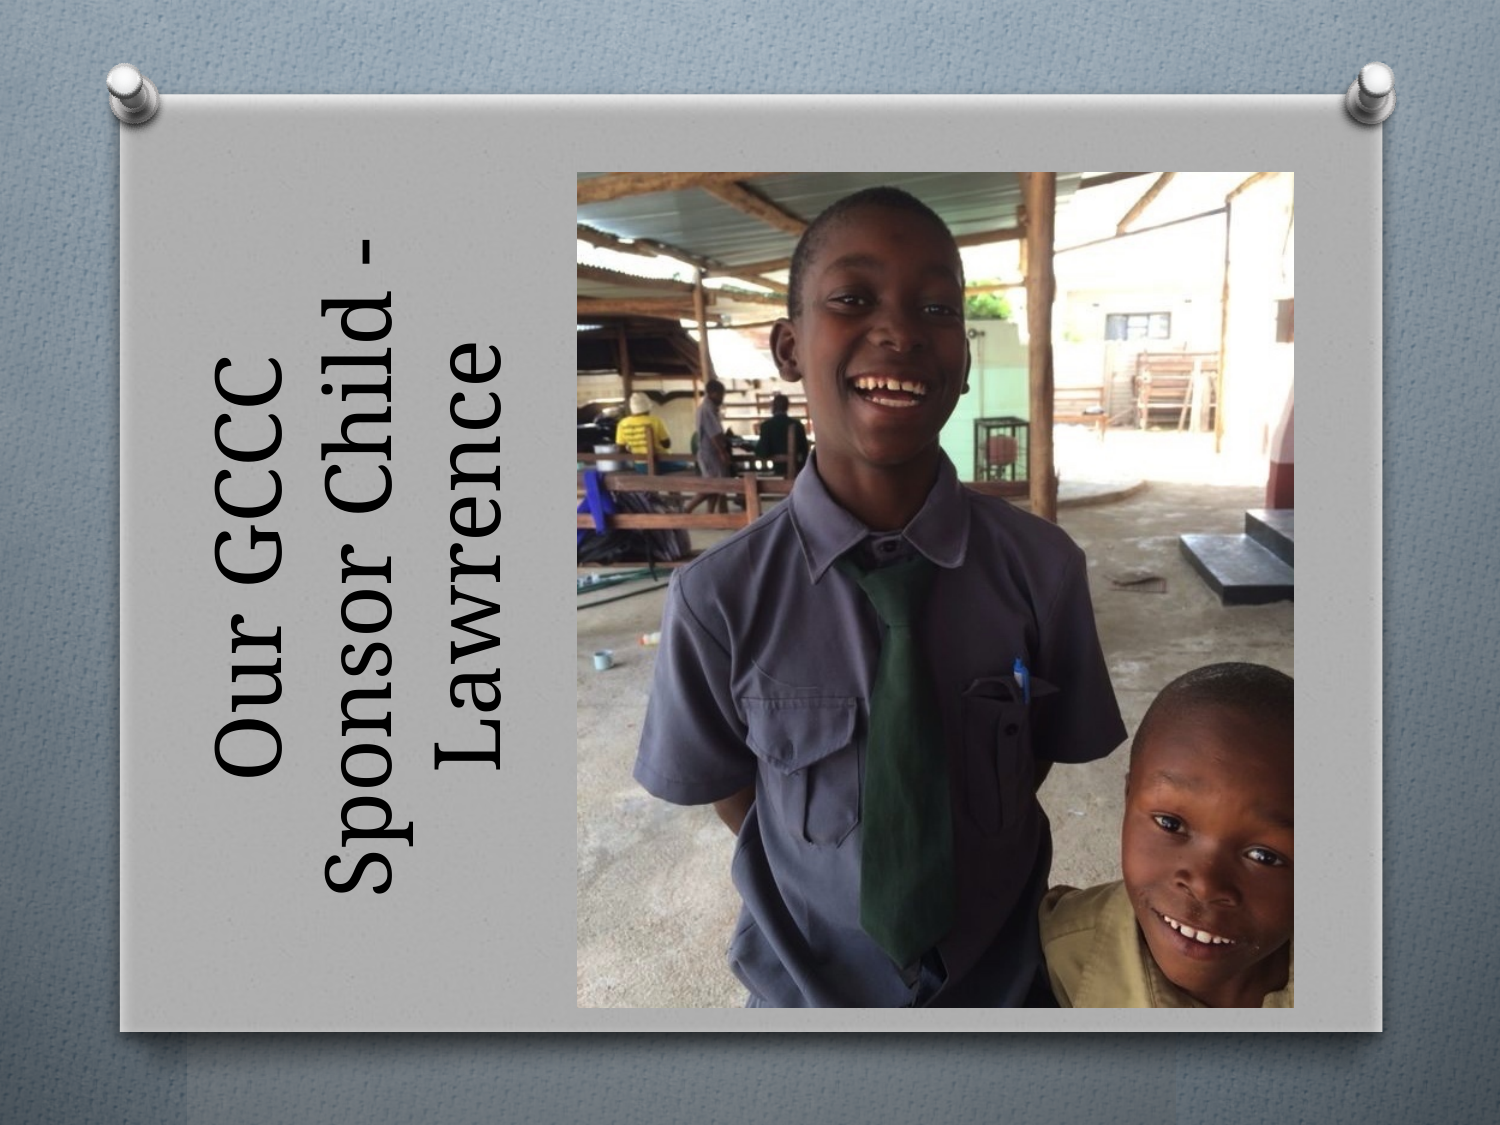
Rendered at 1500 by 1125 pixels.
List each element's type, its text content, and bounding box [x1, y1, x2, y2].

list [572, 172, 1294, 1008]
picture [75, 29, 198, 153]
picture [1317, 35, 1439, 156]
title Our GCCC Sponsor Child - Lawrence [183, 101, 526, 1012]
